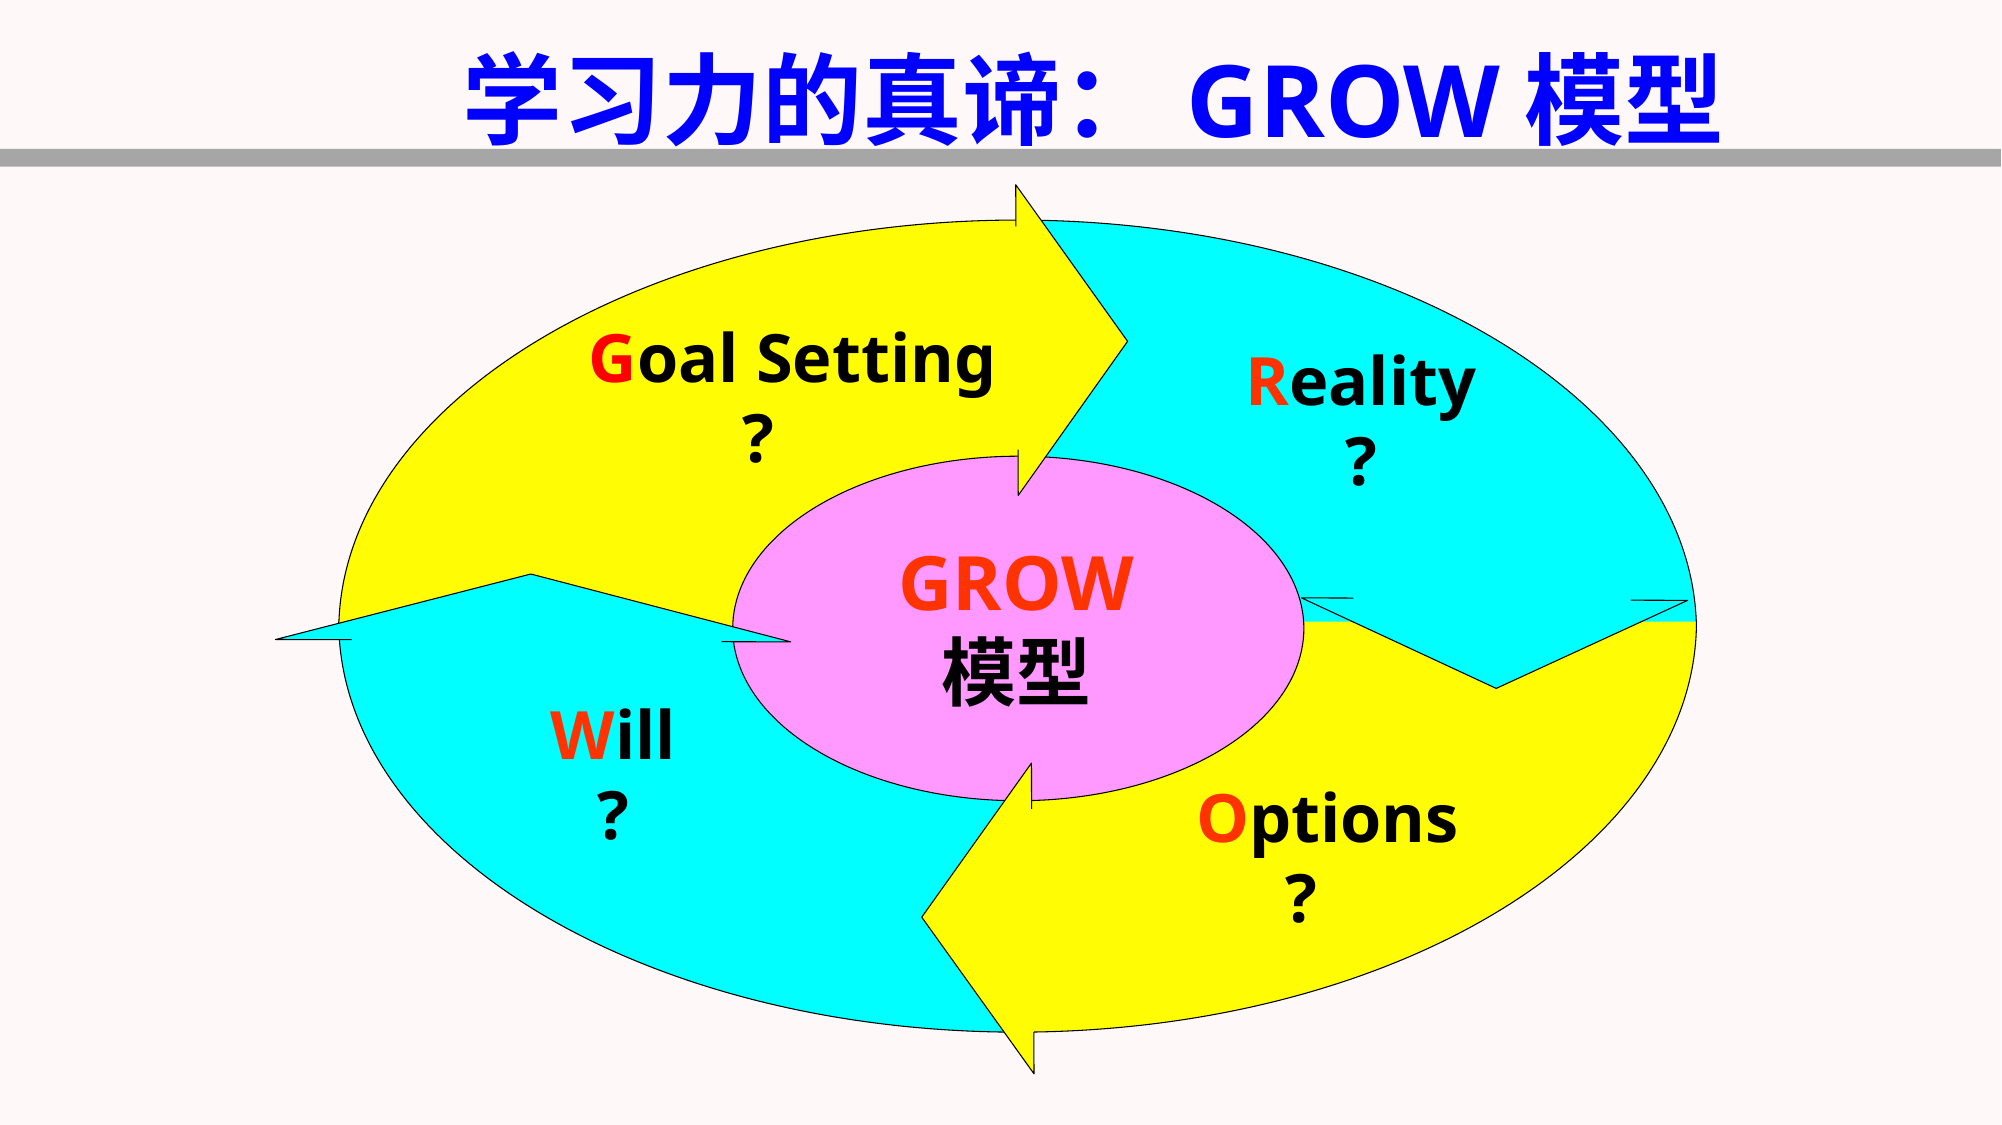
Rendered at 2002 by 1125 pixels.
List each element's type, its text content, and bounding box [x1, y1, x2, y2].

text_box 学习力的真谛：GROW模型 [449, 31, 1738, 165]
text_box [275, 184, 1753, 1075]
